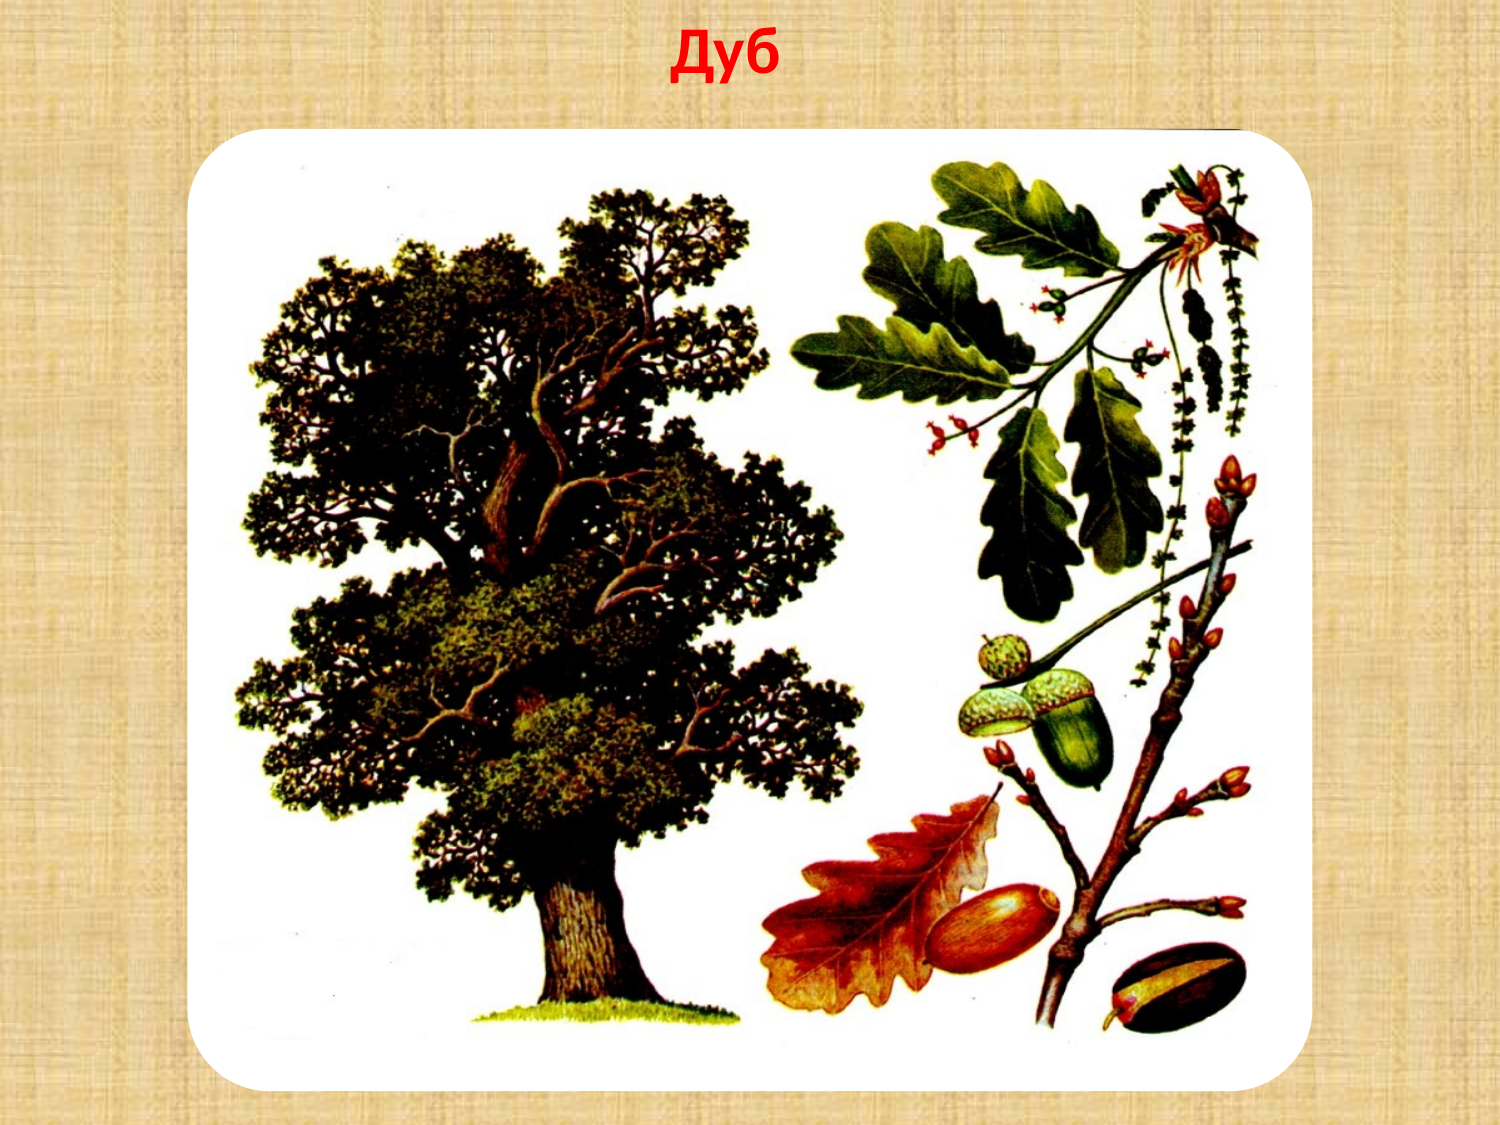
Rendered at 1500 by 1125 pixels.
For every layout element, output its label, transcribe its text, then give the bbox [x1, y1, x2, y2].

text_box Дуб [656, 0, 821, 95]
picture [0, 0, 1500, 1125]
